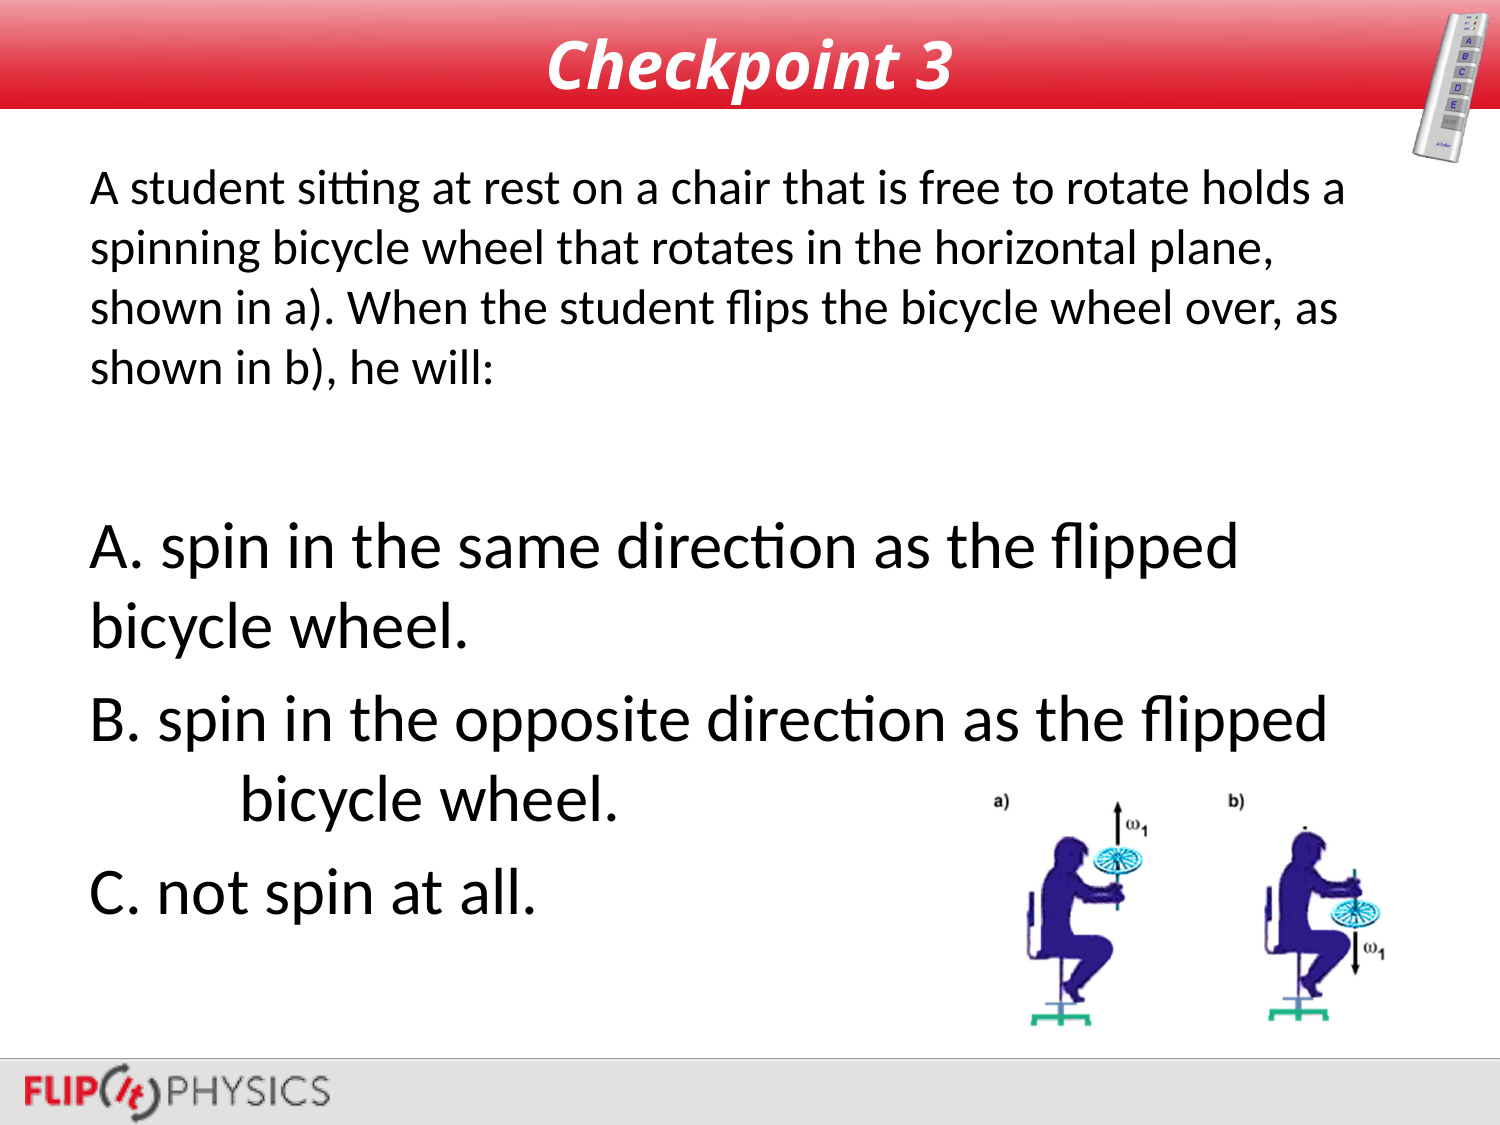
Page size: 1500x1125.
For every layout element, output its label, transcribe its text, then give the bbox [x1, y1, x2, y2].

picture [0, 1058, 1500, 1125]
list A student sitting at rest on a chair that is free to rotate holds a spinning bicycle wheel that rotates in the horizontal plane, shown in a). When the student flips the bicycle wheel over, as shown in b), he will: A. spin in the same direction as the flipped bicycle wheel. B. spin in the opposite direction as the flipped bicycle wheel. C. not spin at all. [75, 147, 1425, 1005]
picture [0, 0, 1500, 163]
title Checkpoint 3 [75, 15, 1425, 91]
picture [983, 783, 1401, 1033]
